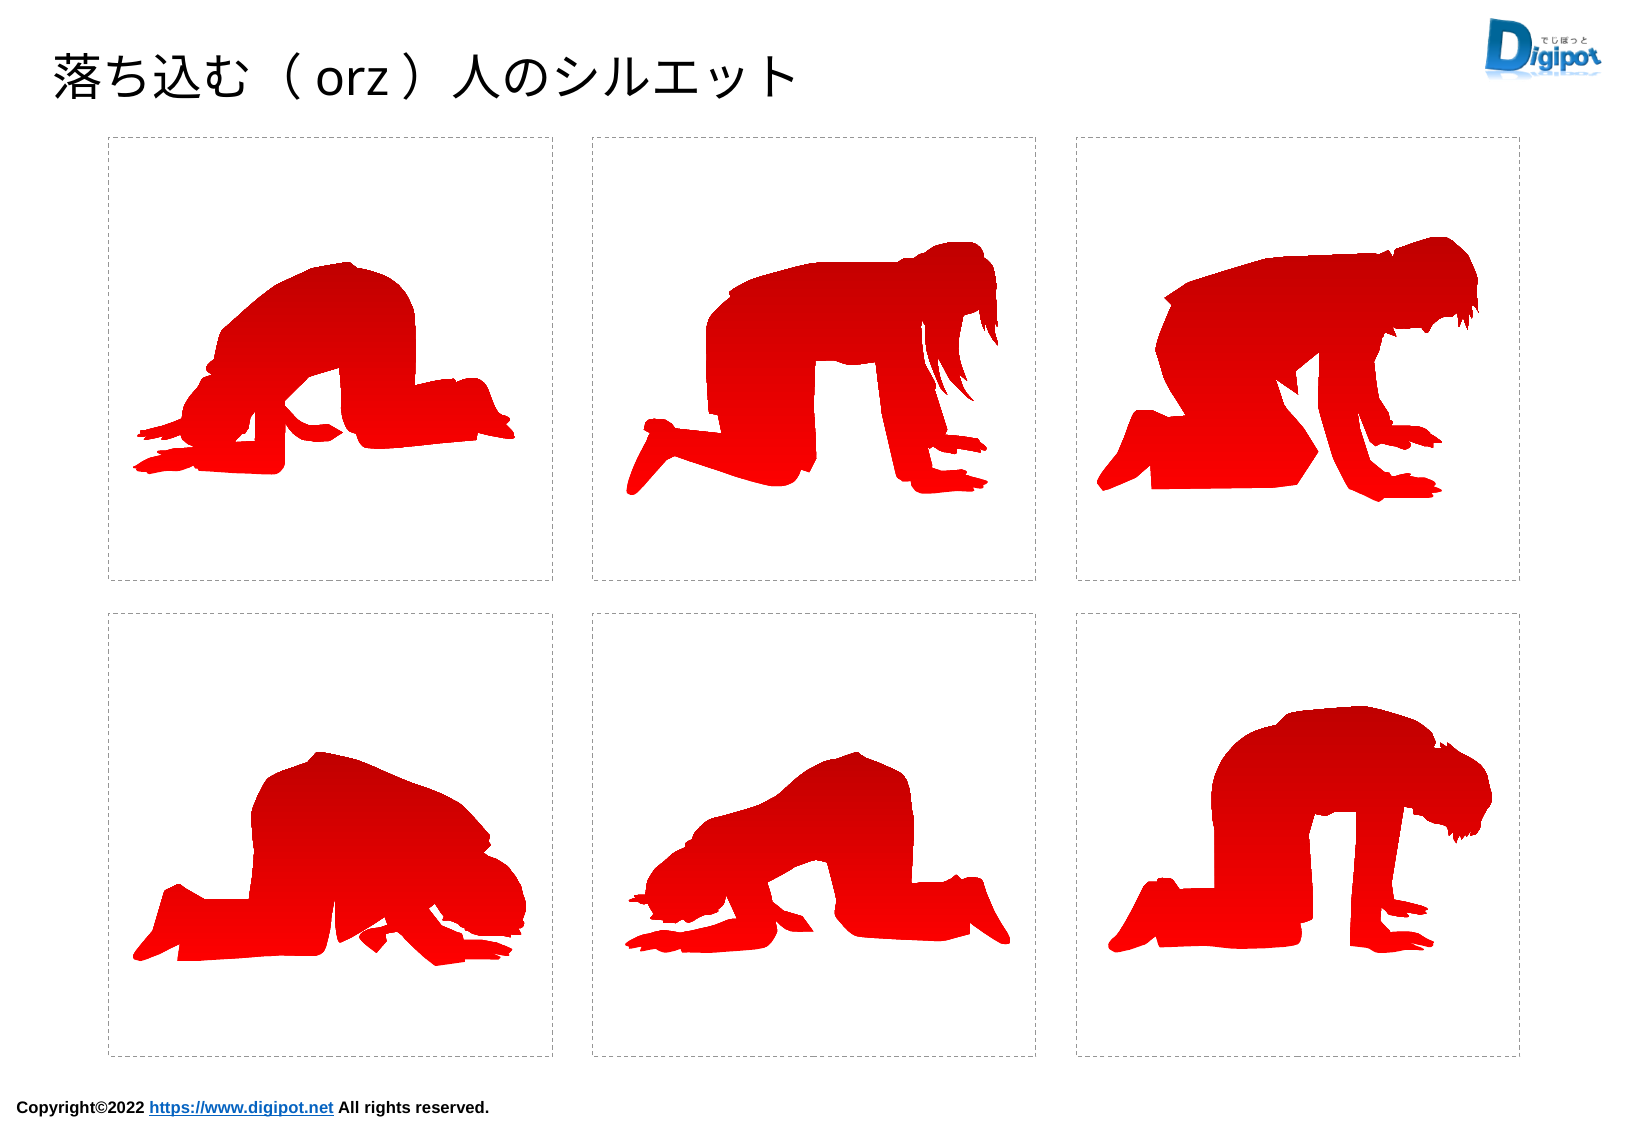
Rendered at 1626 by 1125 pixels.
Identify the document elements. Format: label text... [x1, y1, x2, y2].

text_box [132, 751, 527, 966]
text_box [626, 241, 999, 495]
text_box [132, 261, 515, 475]
text_box [625, 751, 1010, 953]
picture [1485, 18, 1602, 82]
text_box 落ち込む（orz）人のシルエット [38, 38, 817, 113]
text_box [1096, 237, 1479, 503]
text_box [1108, 706, 1493, 953]
